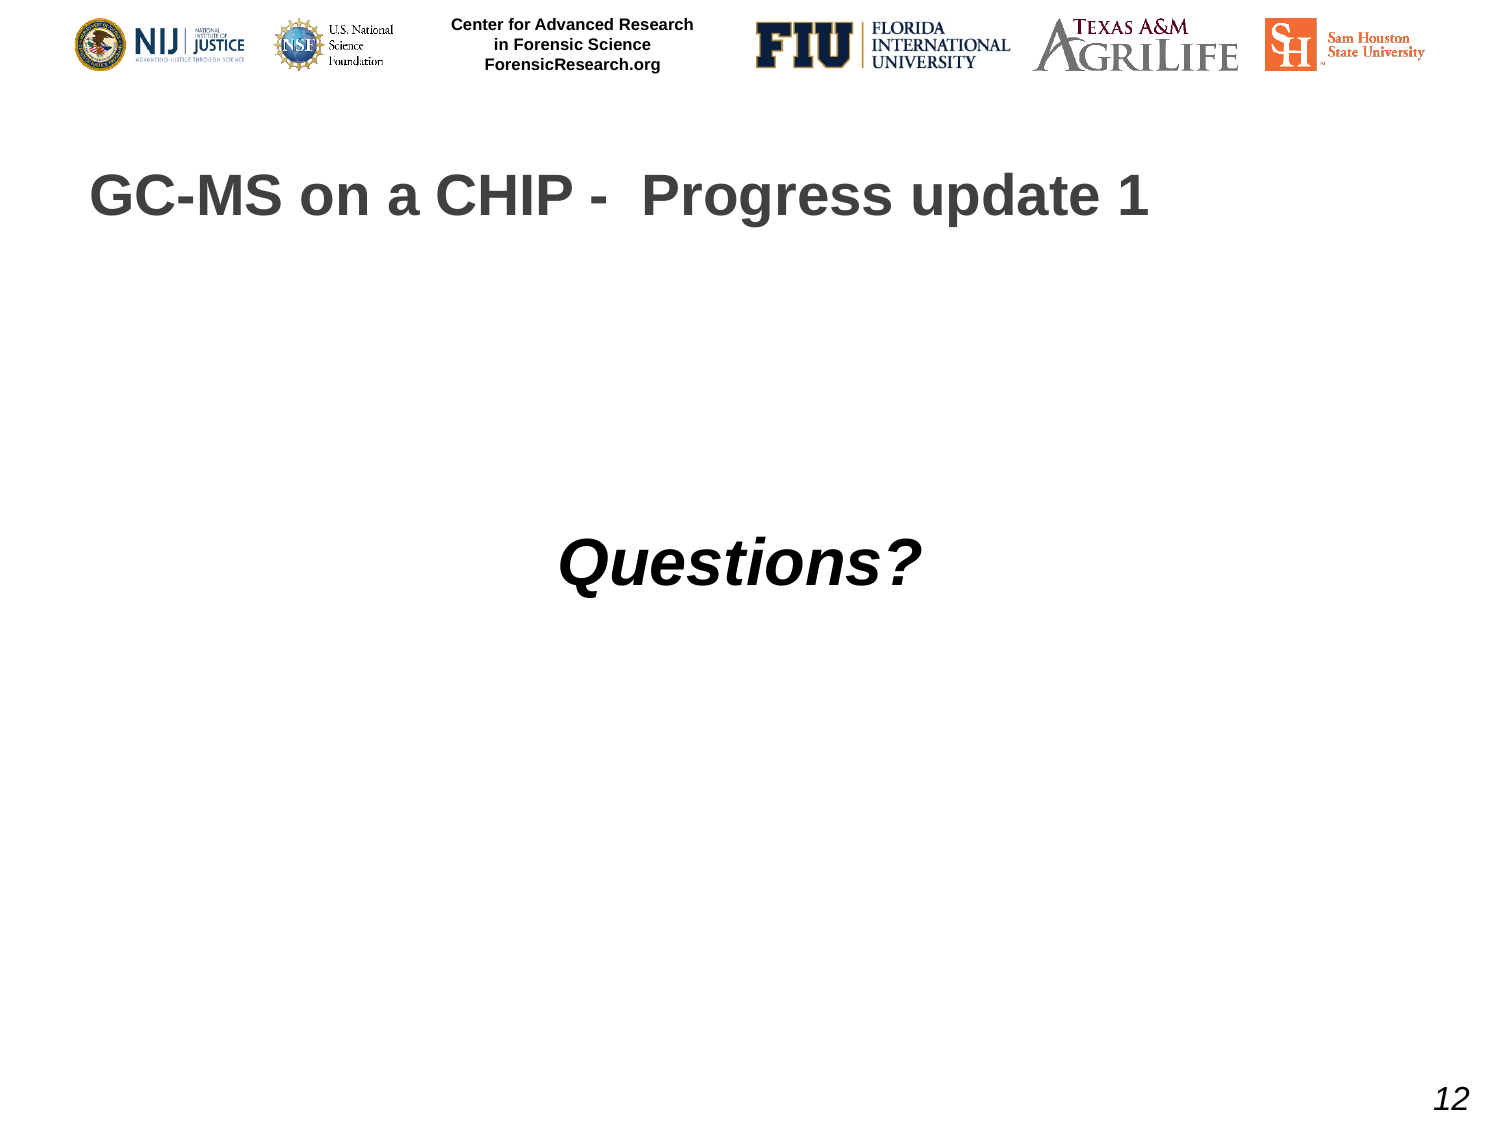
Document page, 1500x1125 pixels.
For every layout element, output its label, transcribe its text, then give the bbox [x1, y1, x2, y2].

title GC-MS on a CHIP - Progress update 1 [75, 149, 1388, 240]
picture [1265, 18, 1425, 71]
picture [273, 18, 393, 71]
picture [753, 18, 1013, 71]
list Questions? [75, 324, 1425, 943]
picture [1032, 18, 1238, 71]
picture [74, 18, 244, 71]
